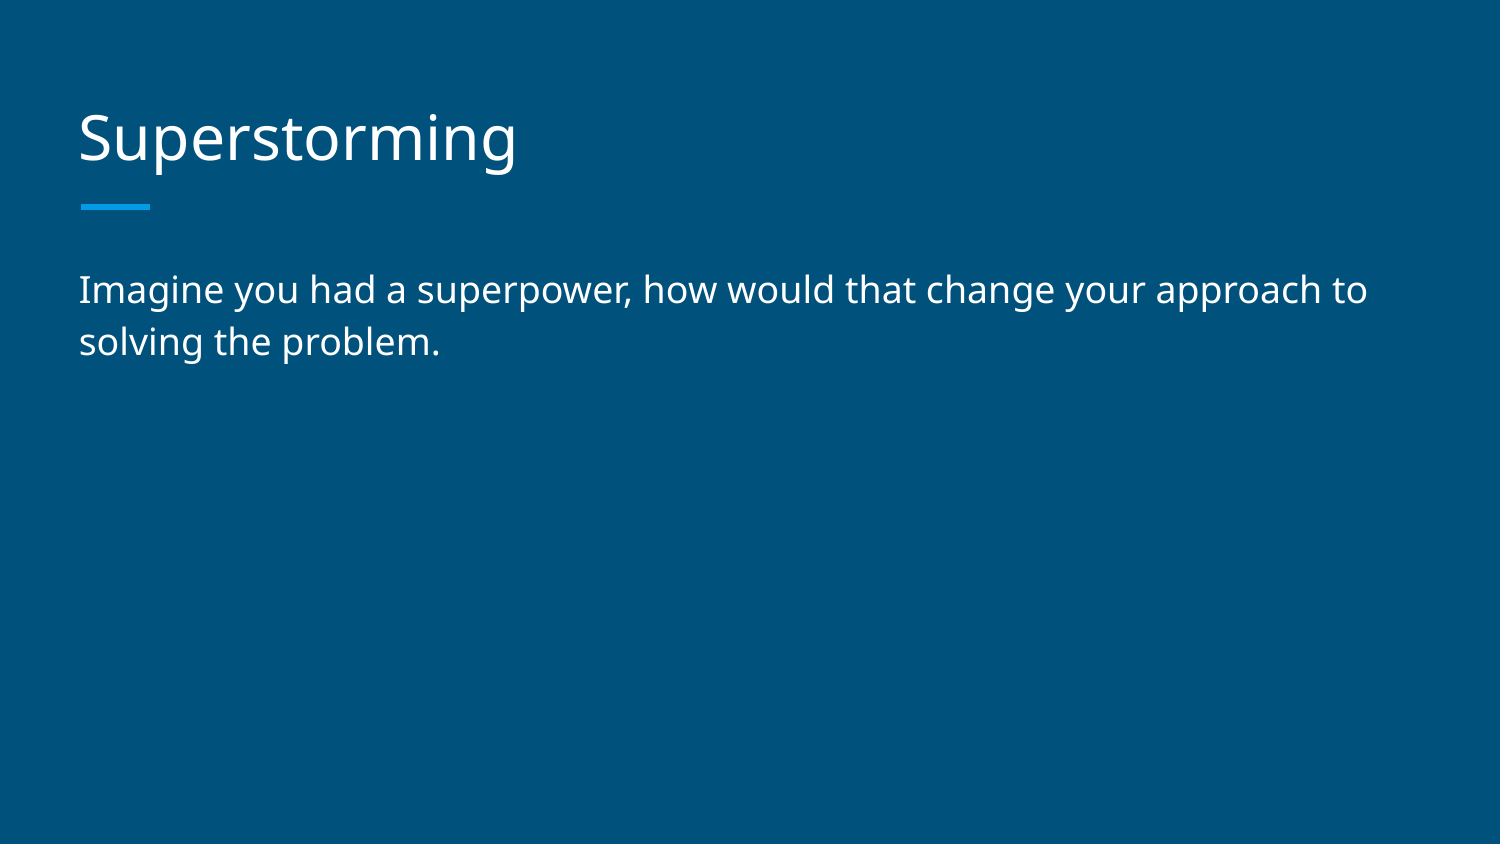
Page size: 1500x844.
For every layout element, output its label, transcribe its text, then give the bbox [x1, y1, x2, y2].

title Superstorming [63, 75, 1437, 188]
list Imagine you had a superpower, how would that change your approach to solving the problem. [63, 244, 1437, 750]
